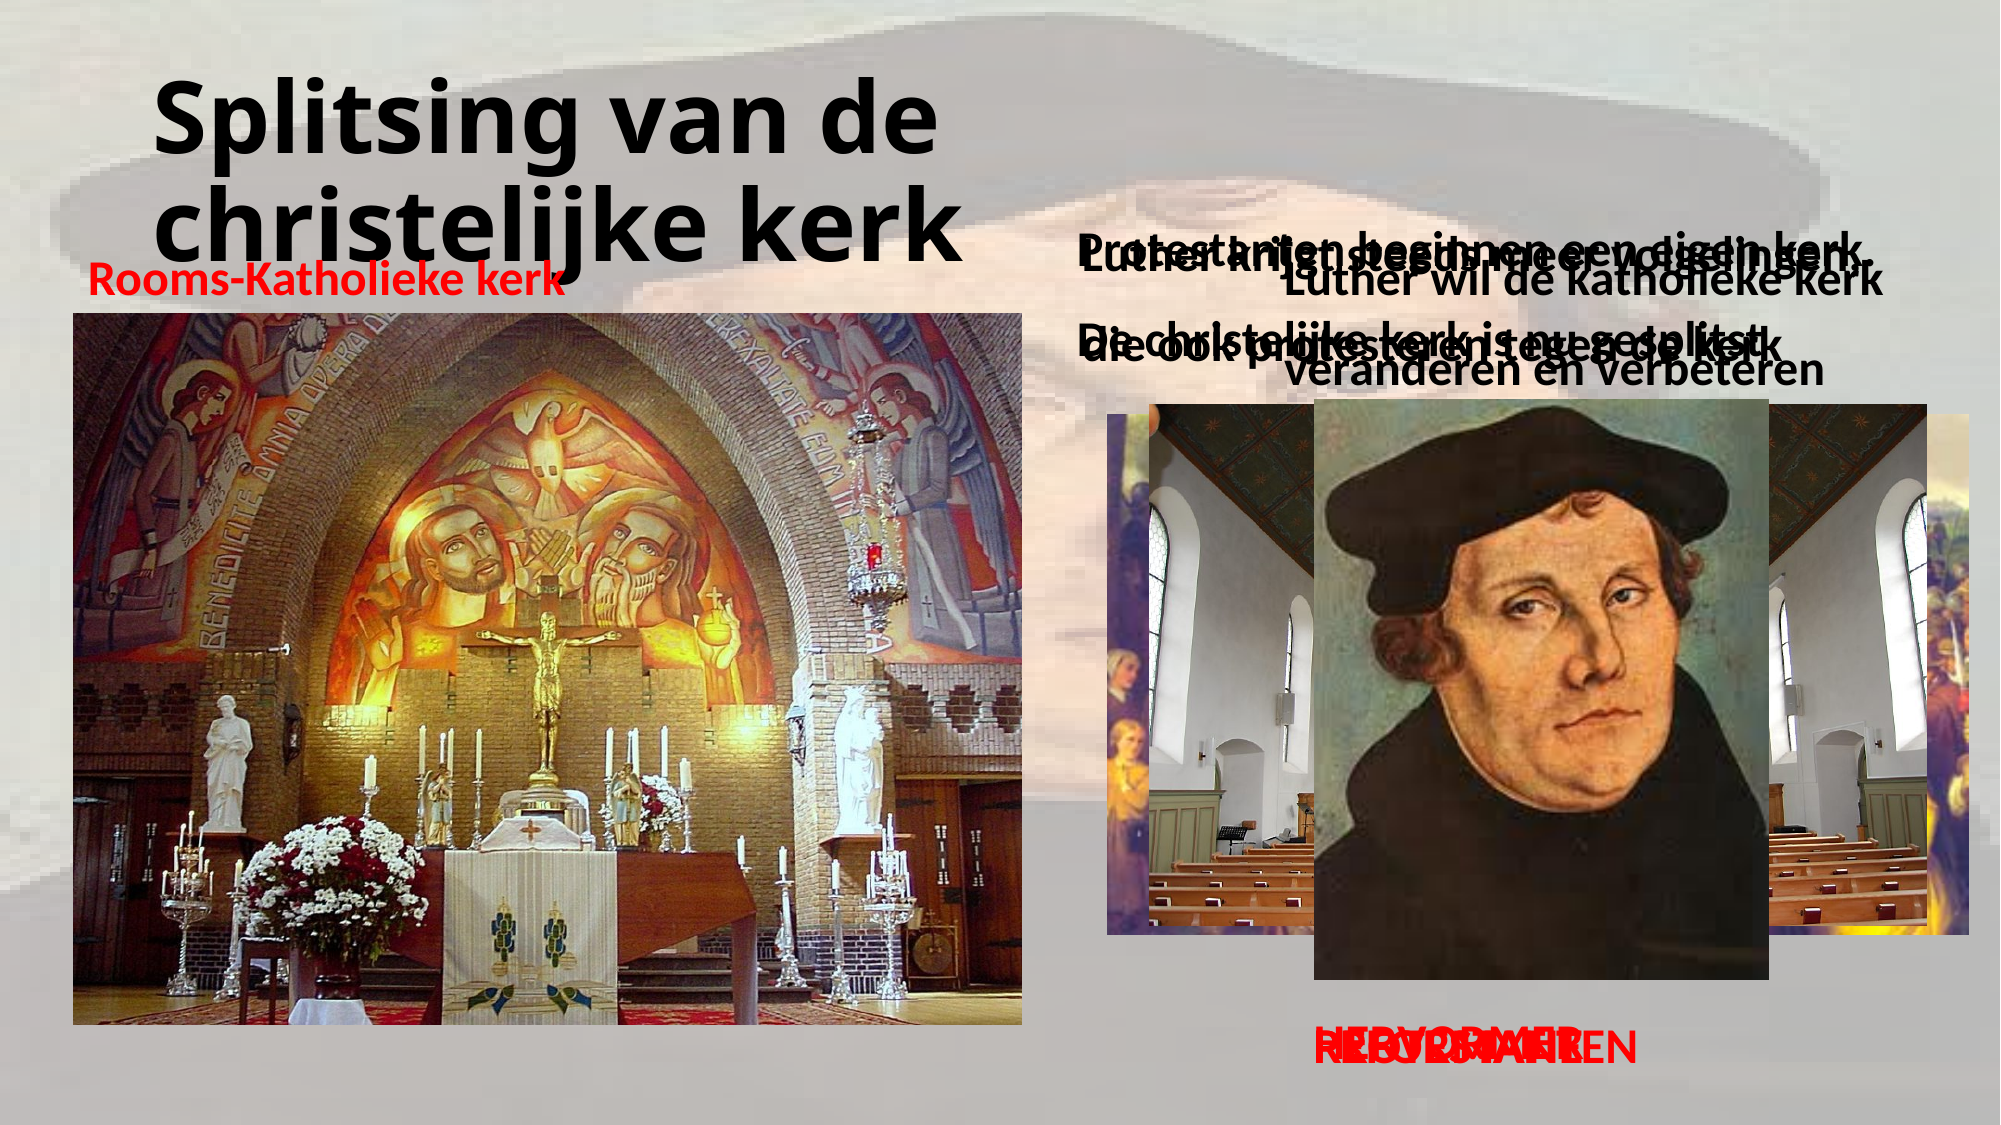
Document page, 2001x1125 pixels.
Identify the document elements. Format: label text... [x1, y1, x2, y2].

picture [1107, 399, 1969, 980]
text_box Luther krijgt steeds meer volgelingen, die ook protesteren tegen de kerk [1067, 374, 1902, 379]
text_box Splitsing van de christelijke kerk [137, 59, 1485, 278]
picture [72, 313, 1022, 1025]
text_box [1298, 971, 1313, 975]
text_box Protestanten beginnen een eigen kerk. De christelijke kerk is nu gesplitst [1062, 179, 1951, 374]
text_box Luther wil de katholieke kerk veranderen en verbeteren [1269, 374, 1951, 403]
text_box Rooms-Katholieke kerk [73, 207, 630, 313]
text_box REFORMATIE [1298, 975, 1970, 1081]
